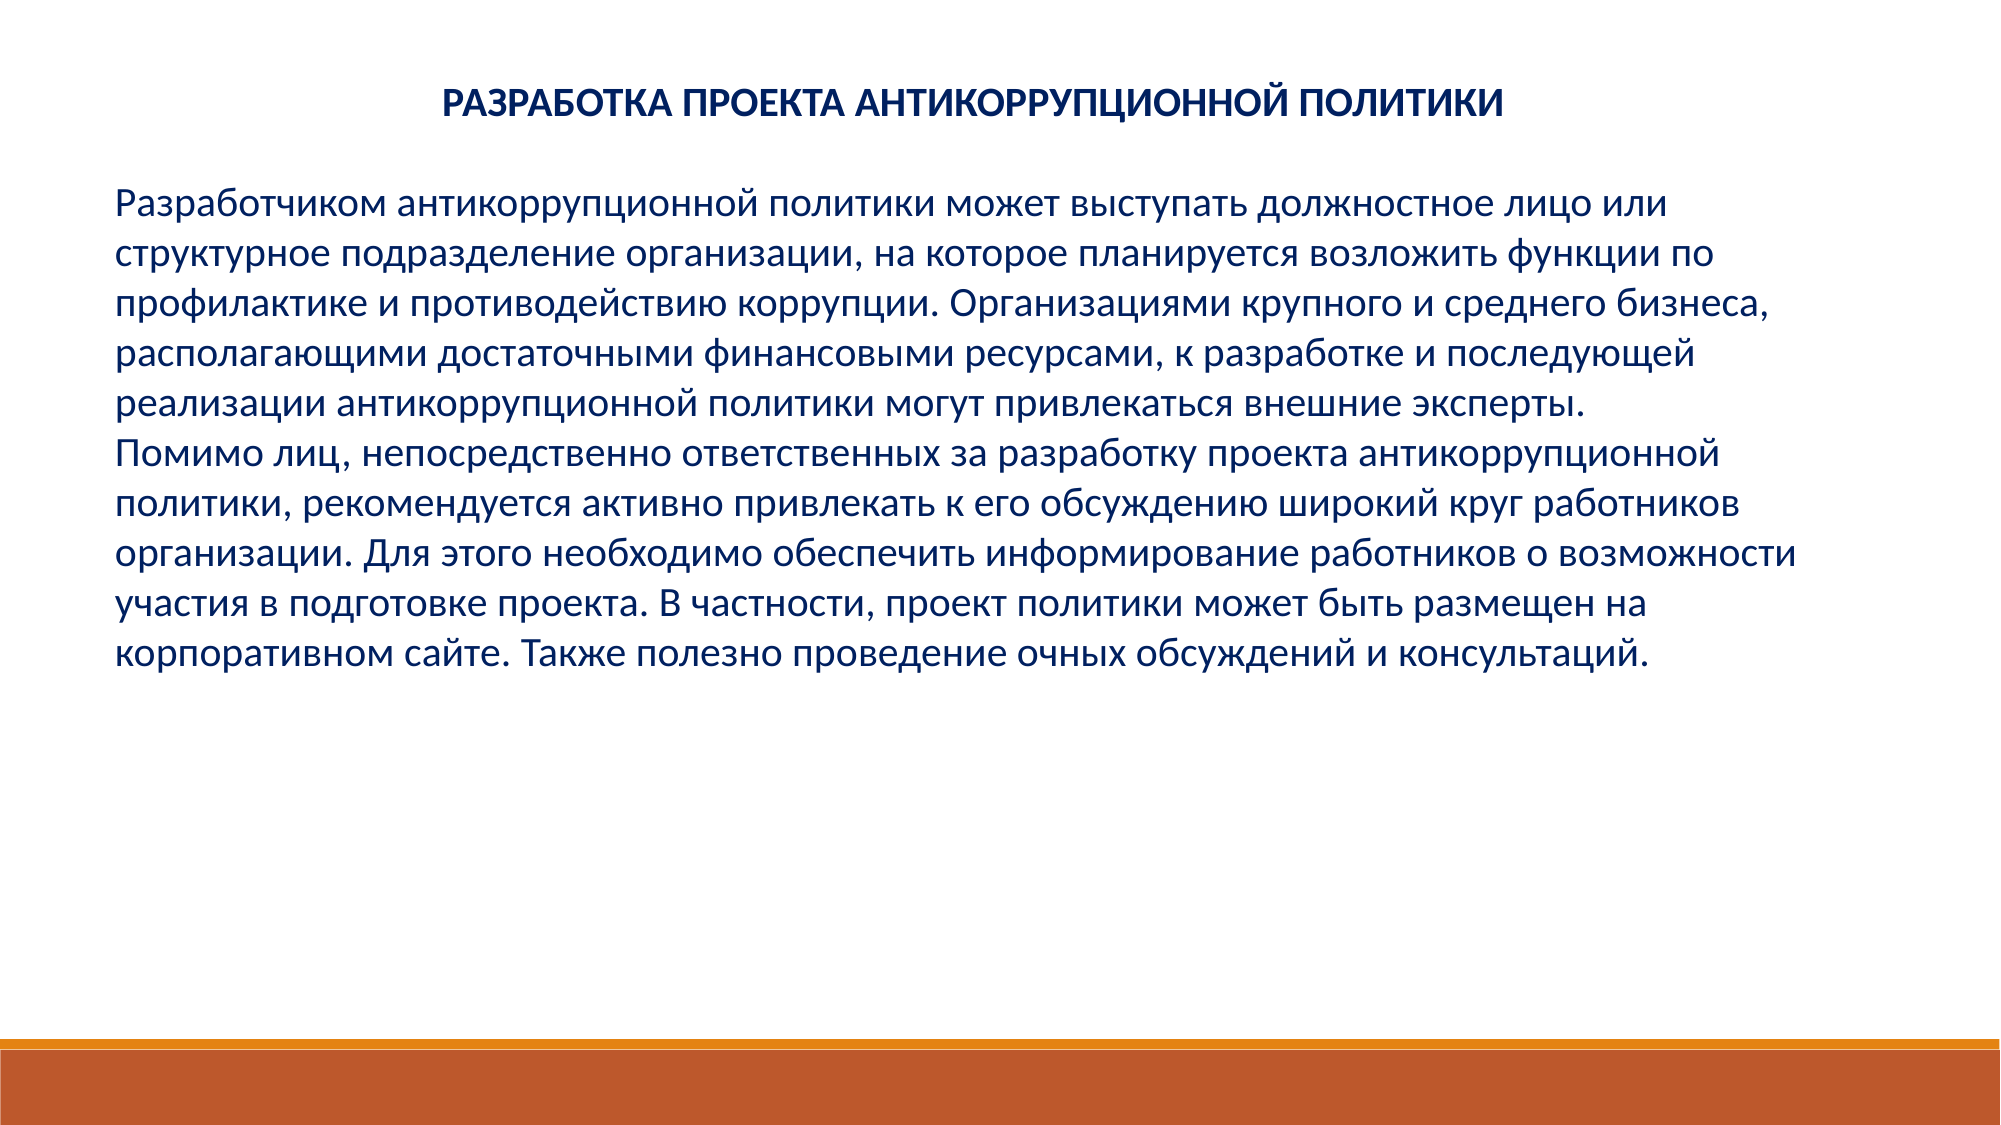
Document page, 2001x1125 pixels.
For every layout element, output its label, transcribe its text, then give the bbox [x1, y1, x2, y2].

text_box РАЗРАБОТКА ПРОЕКТА АНТИКОРРУПЦИОННОЙ ПОЛИТИКИ Разработчиком антикоррупционной политики может выступать должностное лицо или структурное подразделение организации, на которое планируется возложить функции по профилактике и противодействию коррупции. Организациями крупного и среднего бизнеса, располагающими достаточными финансовыми ресурсами, к разработке и последующей реализации антикоррупционной политики могут привлекаться внешние эксперты. Помимо лиц, непосредственно ответственных за разработку проекта антикоррупционной политики, рекомендуется активно привлекать к его обсуждению широкий круг работников организации. Для этого необходимо обеспечить информирование работников о возможности участия в подготовке проекта. В частности, проект политики может быть размещен на корпоративном сайте. Также полезно проведение очных обсуждений и консультаций. [100, 67, 1847, 683]
